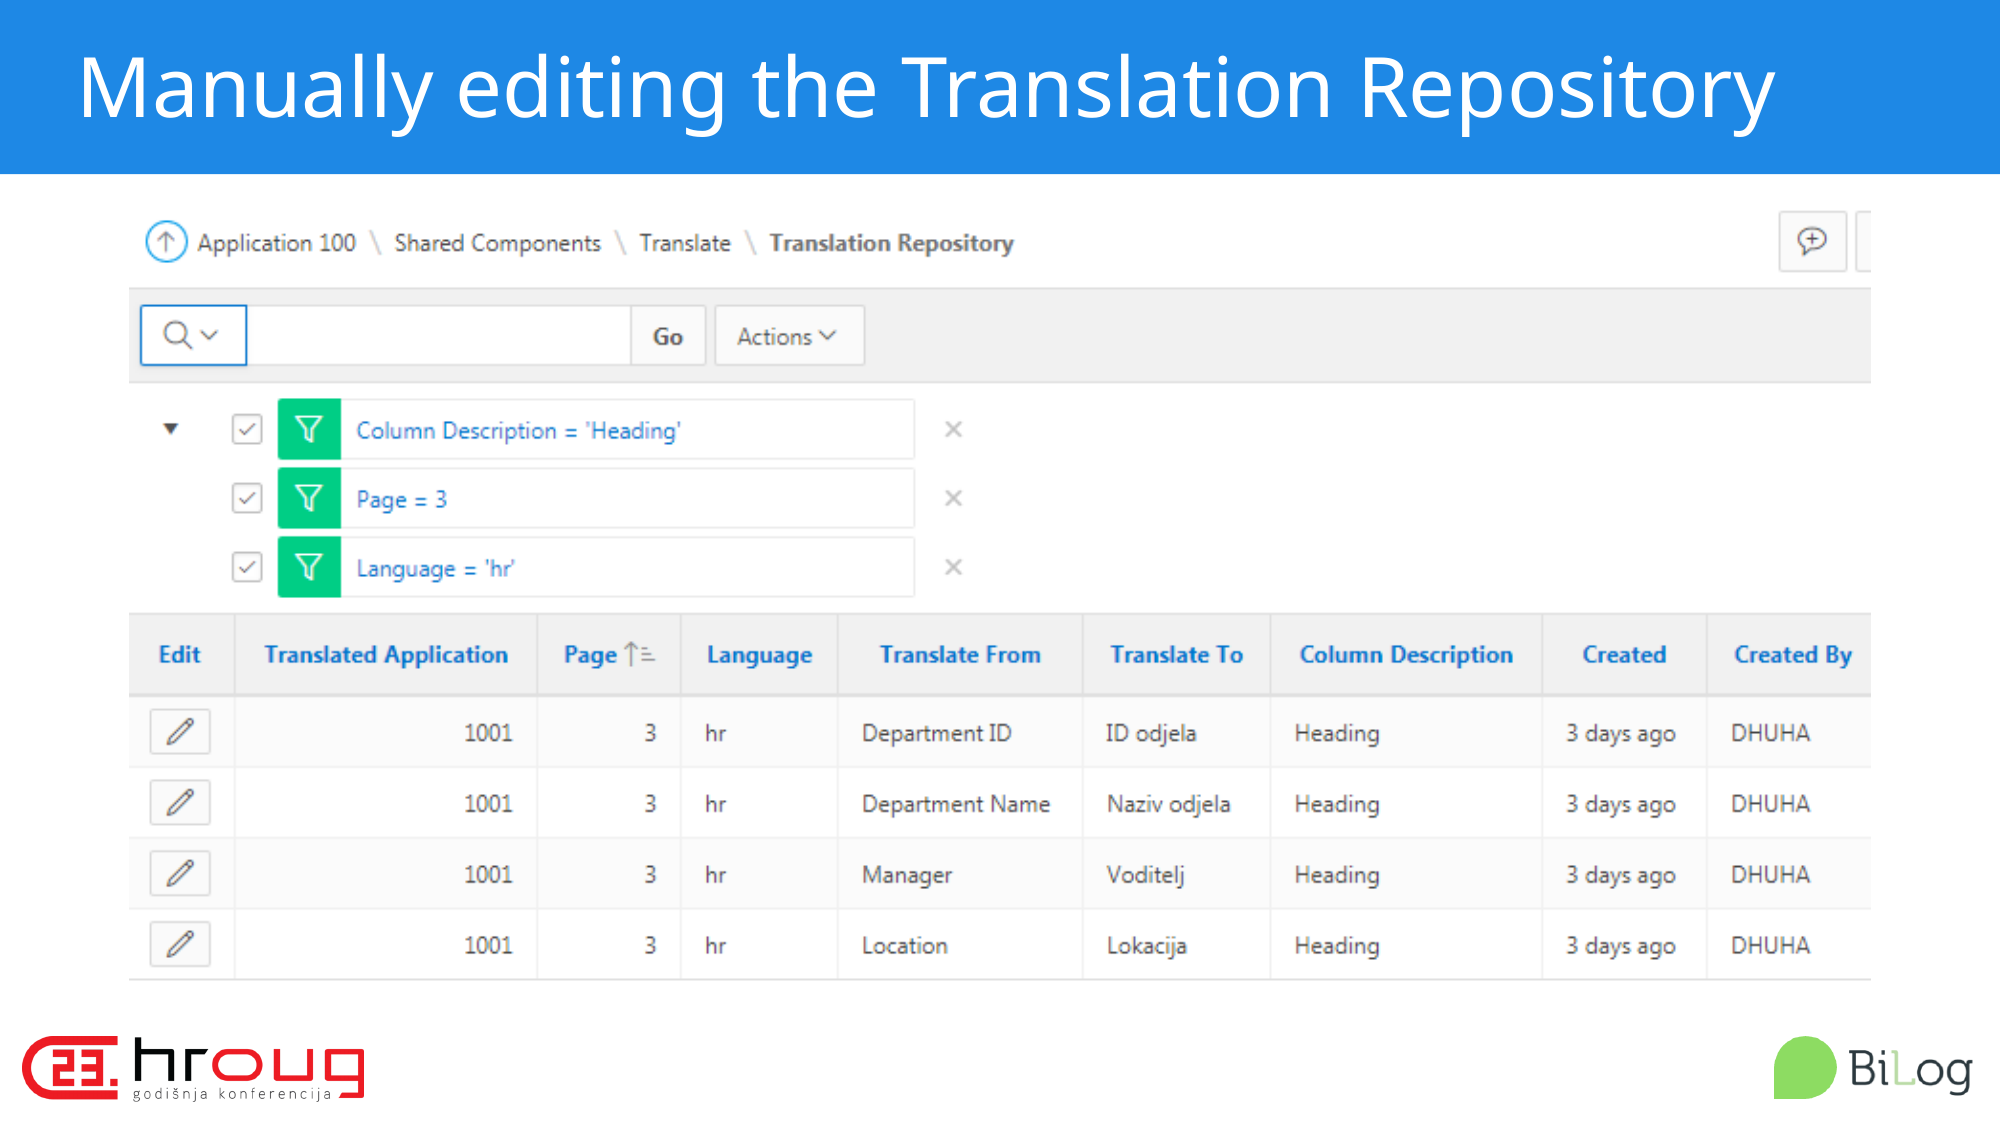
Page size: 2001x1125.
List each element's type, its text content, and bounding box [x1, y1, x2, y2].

title Manually editing the Translation Repository [61, 0, 1942, 175]
picture [22, 1036, 364, 1102]
picture [1749, 1012, 2000, 1125]
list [129, 196, 1871, 1023]
